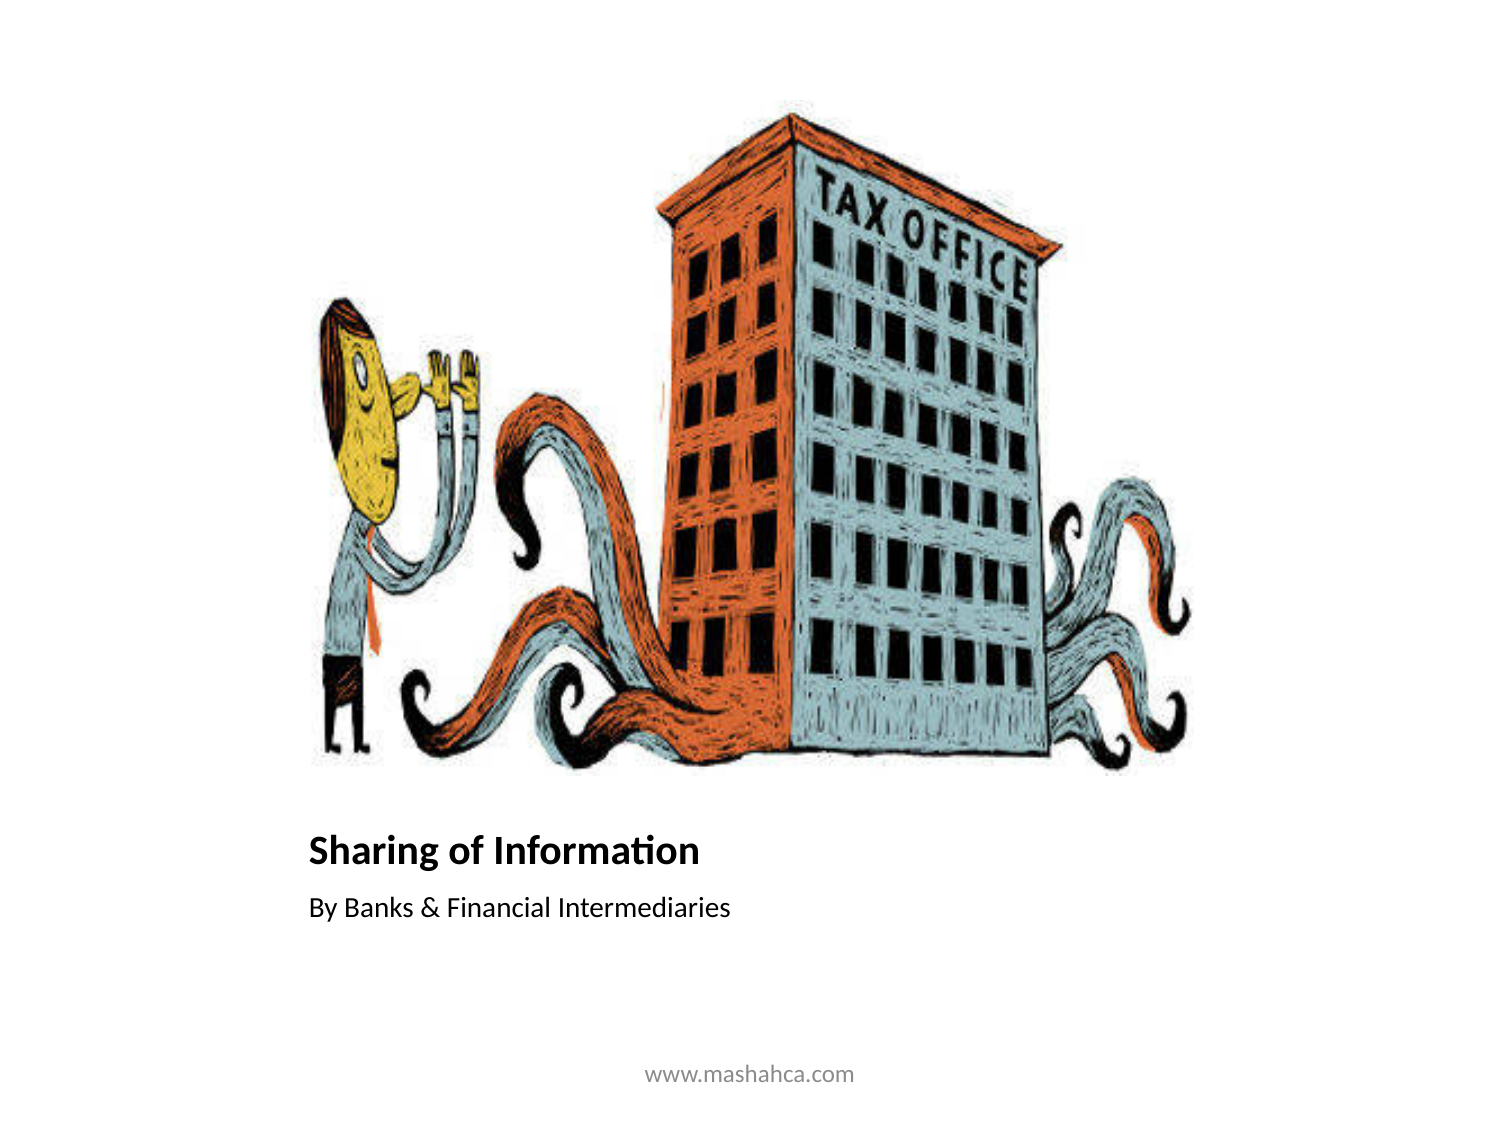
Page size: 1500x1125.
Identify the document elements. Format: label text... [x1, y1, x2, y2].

list By Banks & Financial Intermediaries [294, 880, 1194, 1013]
footer www.mashahca.com [512, 1042, 988, 1103]
title Sharing of Information [294, 787, 1194, 880]
picture [293, 100, 1195, 776]
